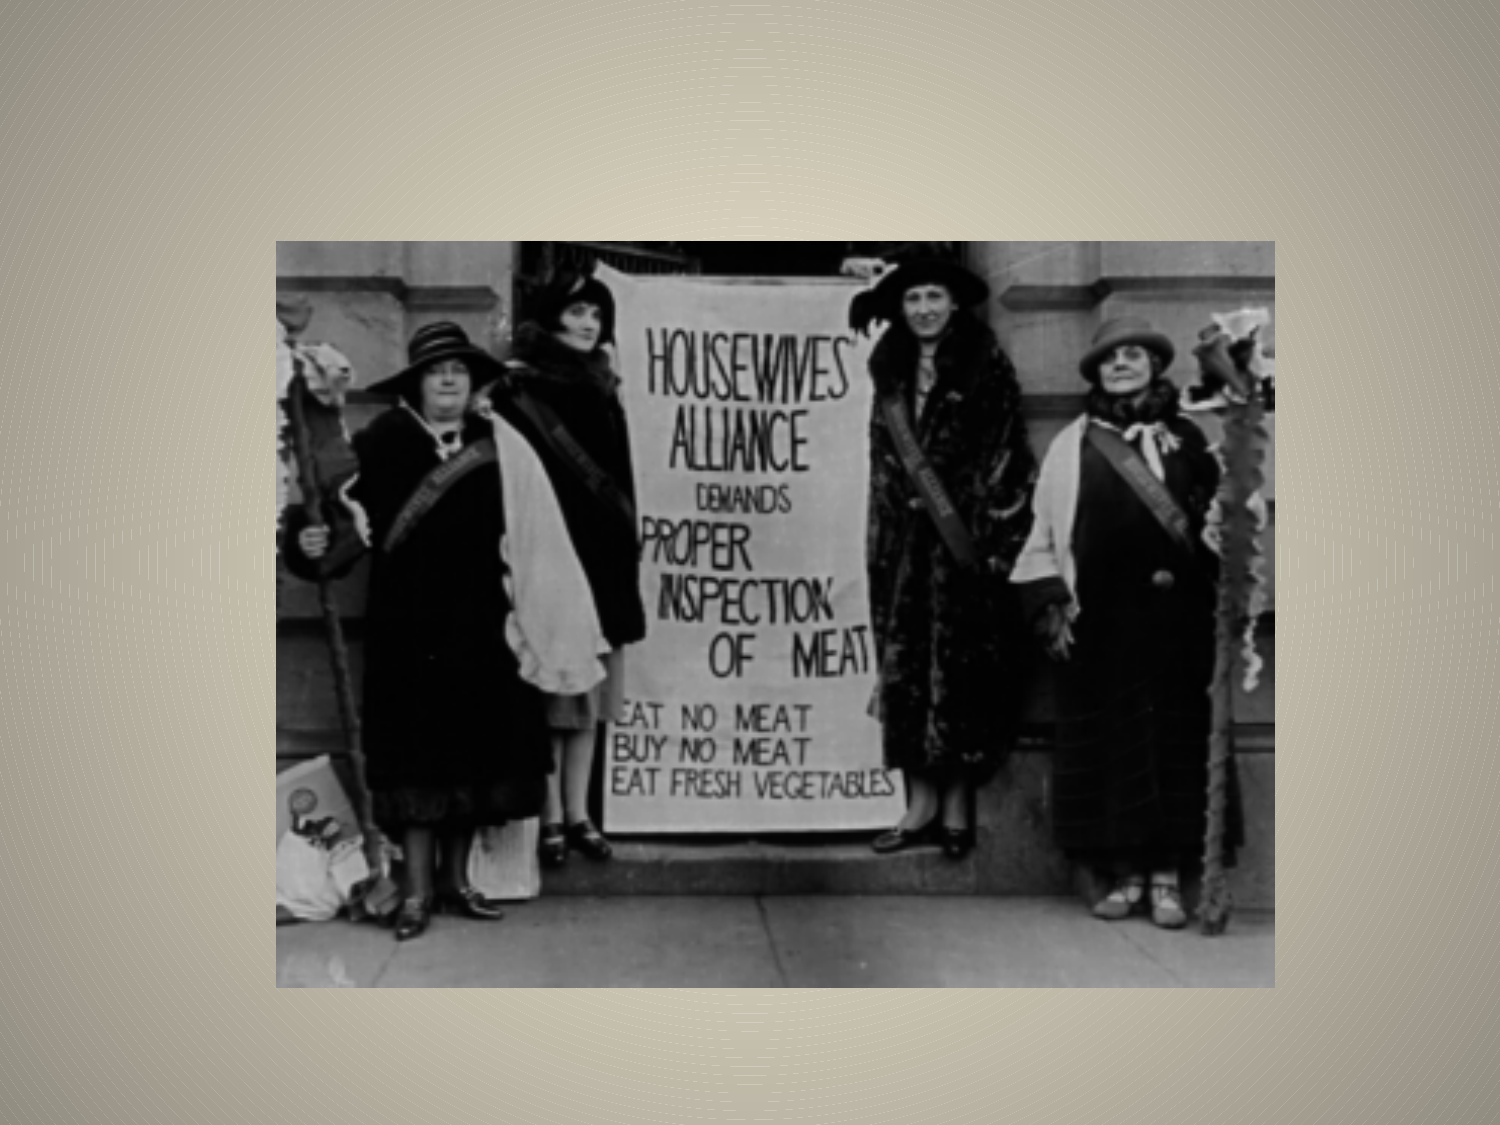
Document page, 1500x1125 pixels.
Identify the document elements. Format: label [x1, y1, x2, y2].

list [276, 240, 1276, 988]
